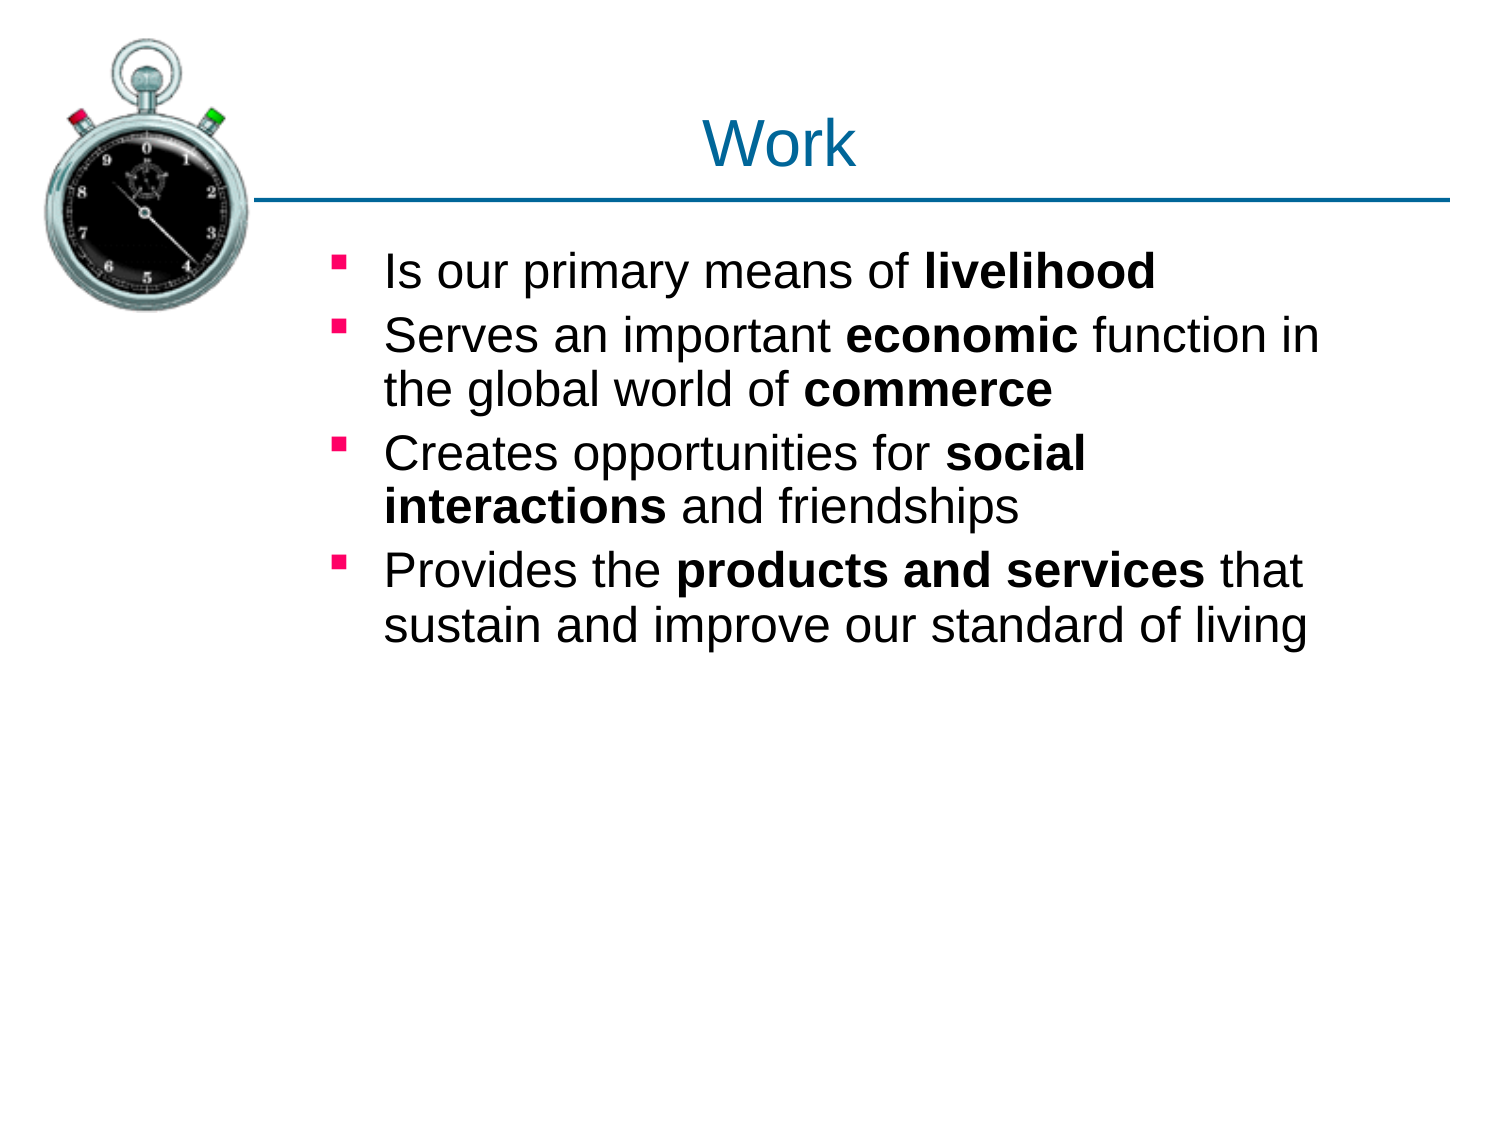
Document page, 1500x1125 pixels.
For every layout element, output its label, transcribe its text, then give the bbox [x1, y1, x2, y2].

picture [37, 37, 254, 313]
list Is our primary means of livelihood Serves an important economic function in the global world of commerce Creates opportunities for social interactions and friendships Provides the products and services that sustain and improve our standard of living [312, 237, 1389, 975]
title Work [275, 37, 1285, 188]
